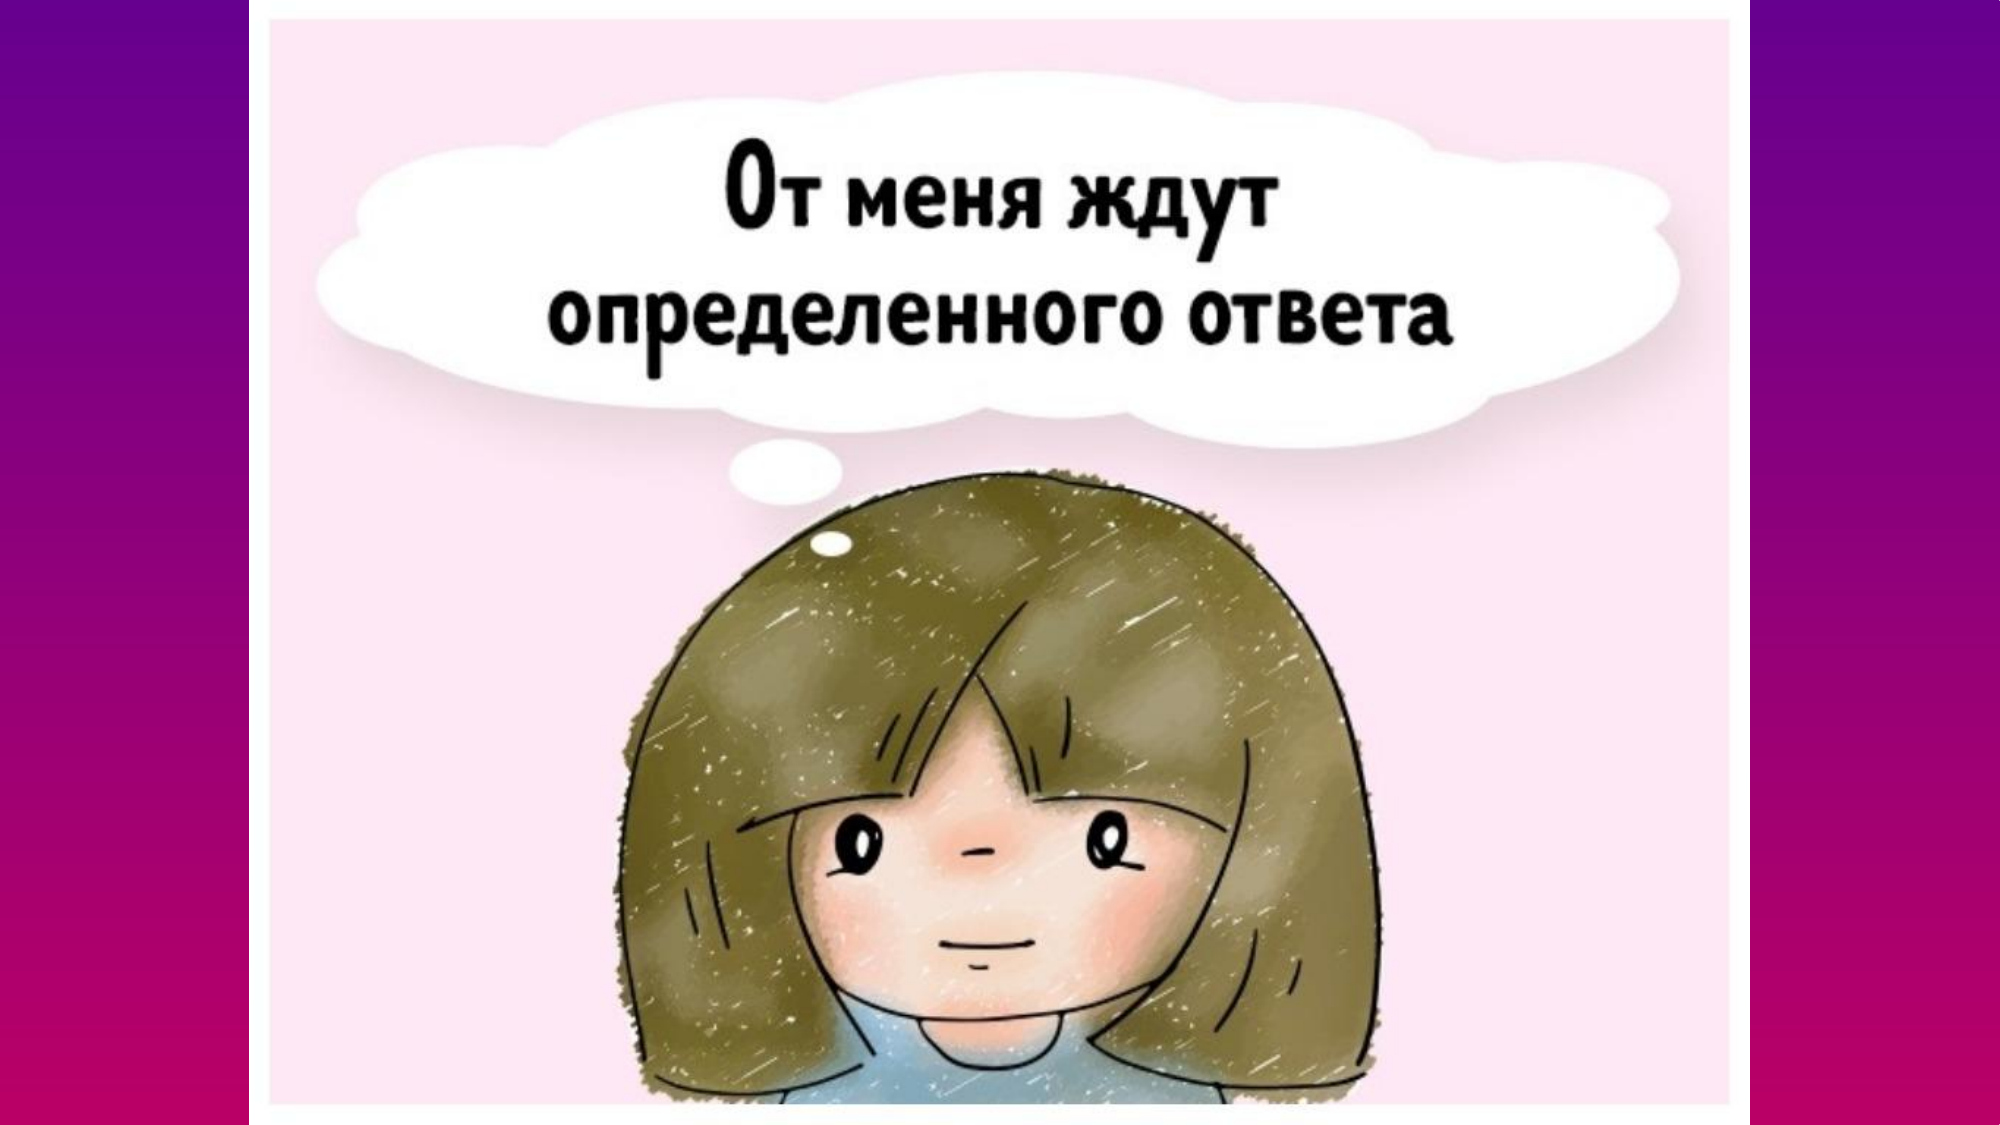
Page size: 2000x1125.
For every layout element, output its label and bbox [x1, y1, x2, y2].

picture [249, 0, 1750, 1125]
